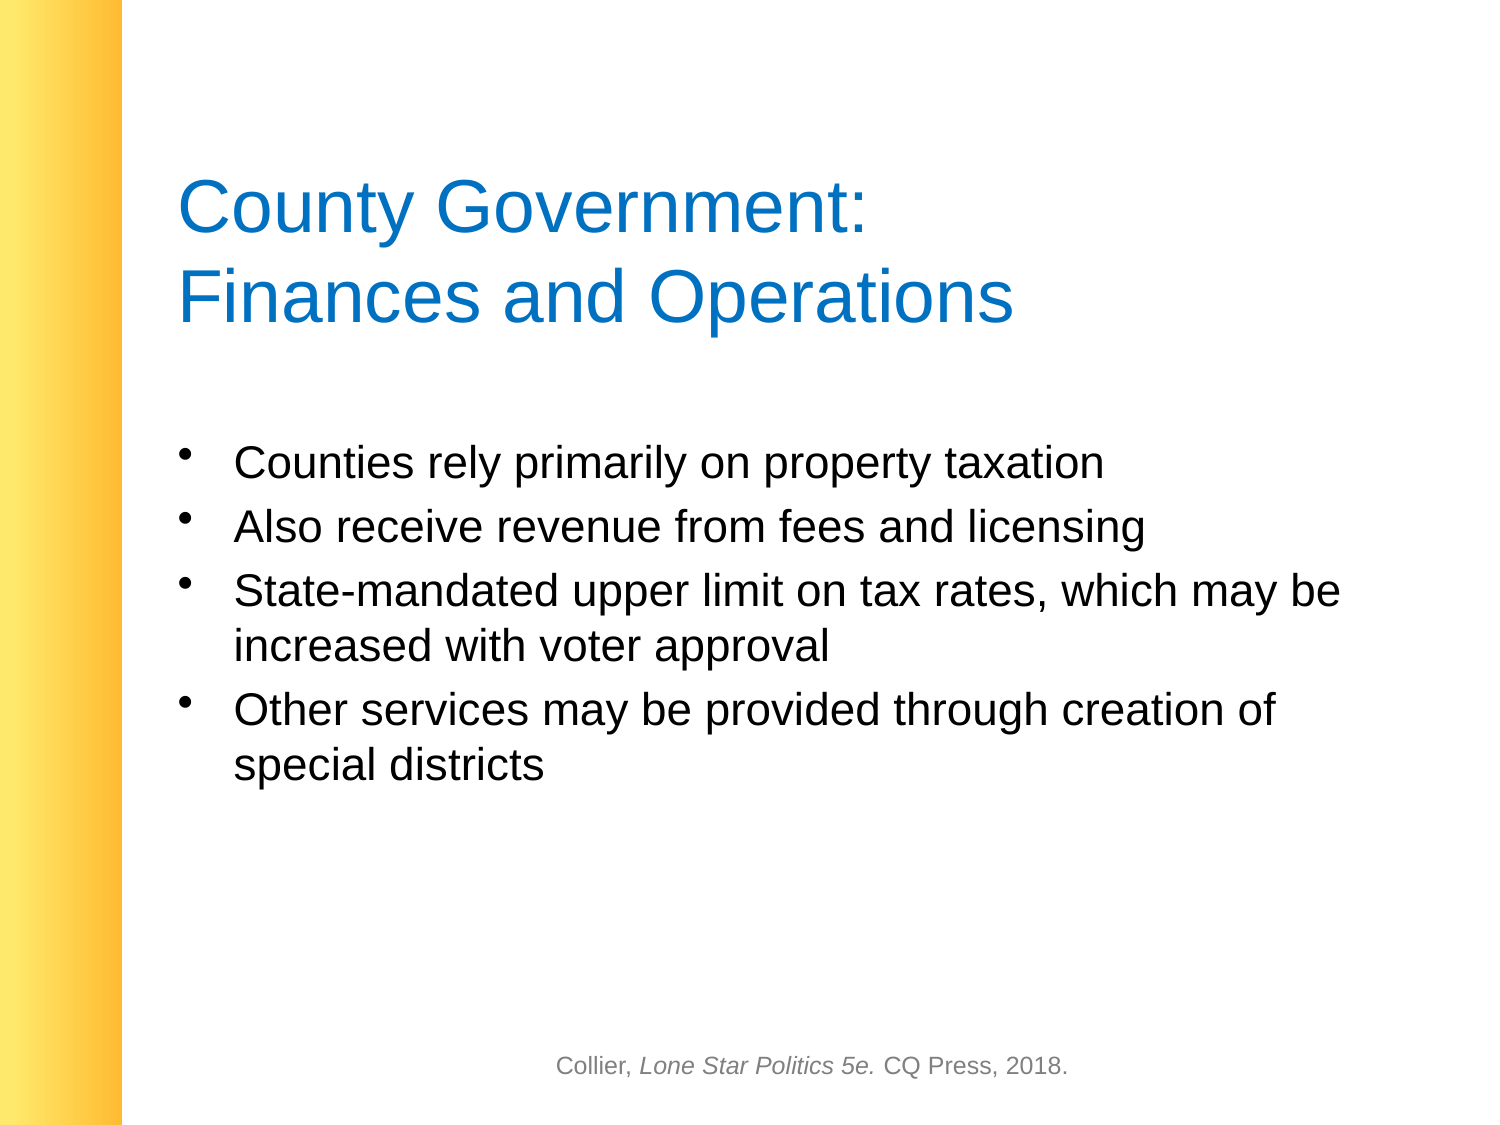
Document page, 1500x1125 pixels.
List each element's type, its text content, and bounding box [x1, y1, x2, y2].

list Counties rely primarily on property taxation Also receive revenue from fees and licensing State-mandated upper limit on tax rates, which may be increased with voter approval Other services may be provided through creation of special districts [162, 425, 1375, 1113]
title County Government: Finances and Operations [162, 149, 1475, 338]
text_box Collier, Lone Star Politics 5e. CQ Press, 2018. [525, 1042, 1100, 1087]
picture [0, 0, 1500, 1125]
